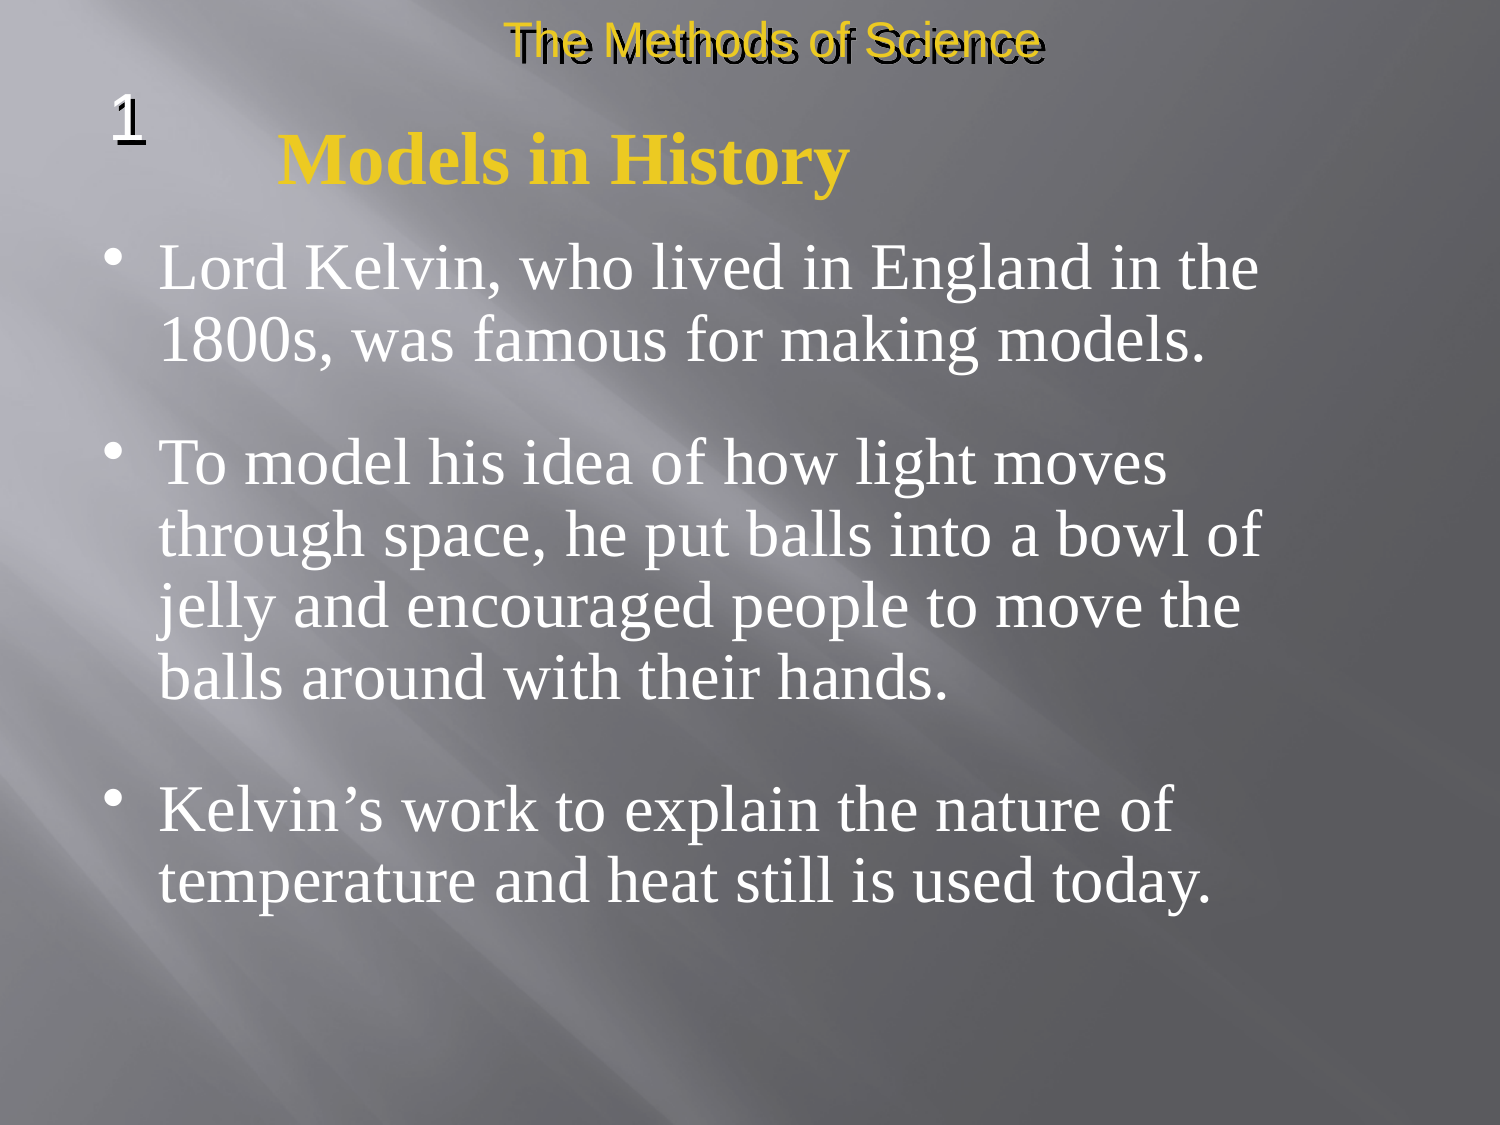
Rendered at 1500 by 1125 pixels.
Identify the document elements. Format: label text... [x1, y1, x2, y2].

text_box The Methods of Science [487, 0, 1057, 75]
text_box Models in History [262, 112, 1301, 209]
text_box 1 [93, 66, 161, 162]
text_box To model his idea of how light moves through space, he put balls into a bowl of jelly and encouraged people to move the balls around with their hands. [87, 419, 1313, 722]
text_box Lord Kelvin, who lived in England in the 1800s, was famous for making models. [87, 224, 1300, 384]
text_box Kelvin’s work to explain the nature of temperature and heat still is used today. [87, 766, 1313, 925]
